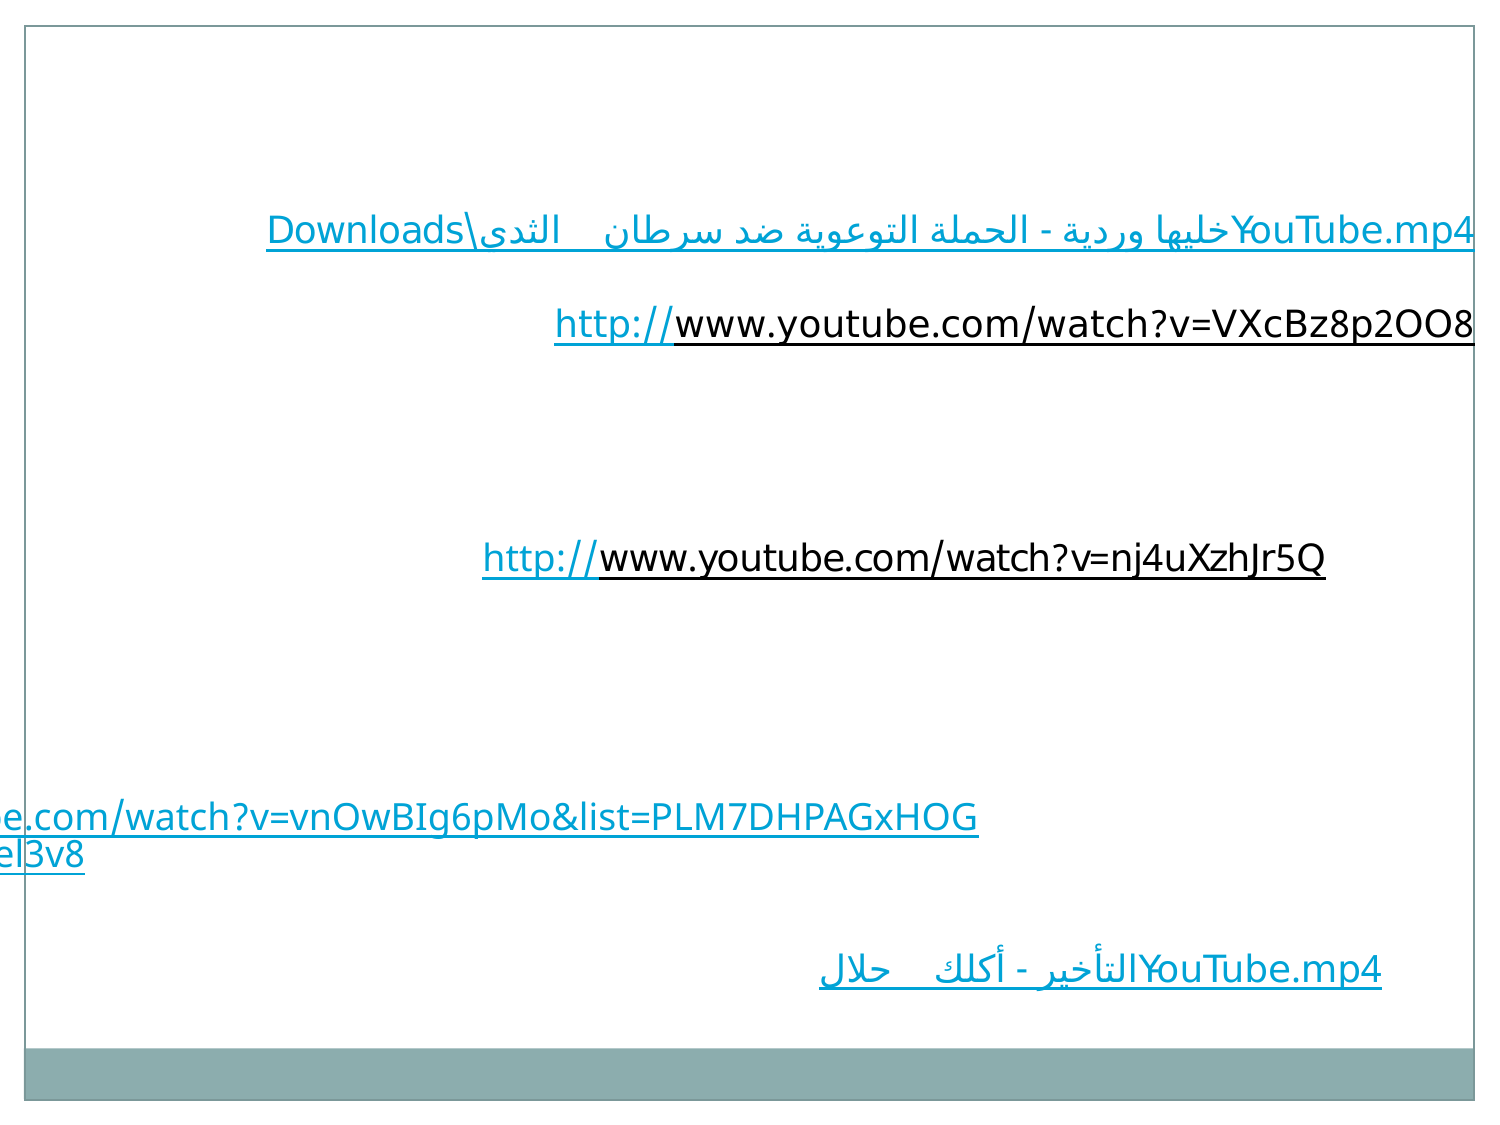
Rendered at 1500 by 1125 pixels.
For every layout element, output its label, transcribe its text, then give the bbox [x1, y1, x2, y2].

text_box Downloads\خليها وردية - الحملة التوعوية ضد سرطان الثدي - YouTube.mp4 http://www.youtube.com/watch?v=VXcBz8p2OO8 [251, 199, 1490, 357]
text_box http://www.youtube.com/watch?v=vnOwBIg6pMo&list=PLM7DHPAGxHOGZ4-Nmd9iyrK0CfYnel3v8 [70, 785, 1417, 849]
text_box http://www.youtube.com/watch?v=nj4uXzhJr5Q [458, 527, 1341, 591]
text_box التأخير - أكلك حلال - YouTube.mp4 [804, 937, 1397, 1001]
